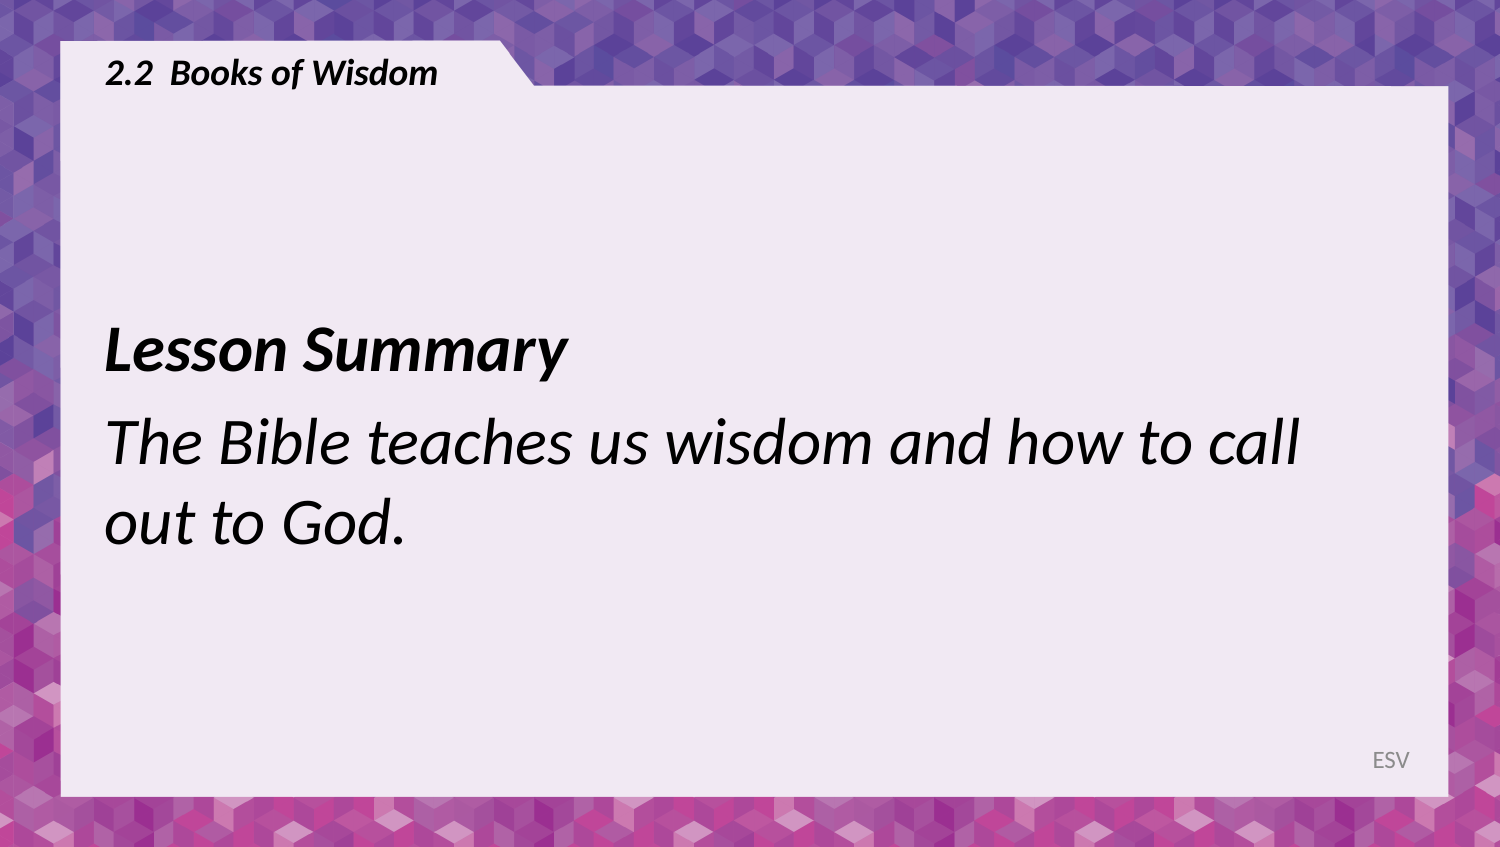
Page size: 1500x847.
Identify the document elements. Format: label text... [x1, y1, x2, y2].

footer ESV [950, 736, 1425, 782]
list Lesson Summary The Bible teaches us wisdom and how to call out to God. [89, 141, 1403, 722]
title 2.2 Books of Wisdom [89, 33, 1420, 108]
picture [0, 0, 1500, 847]
